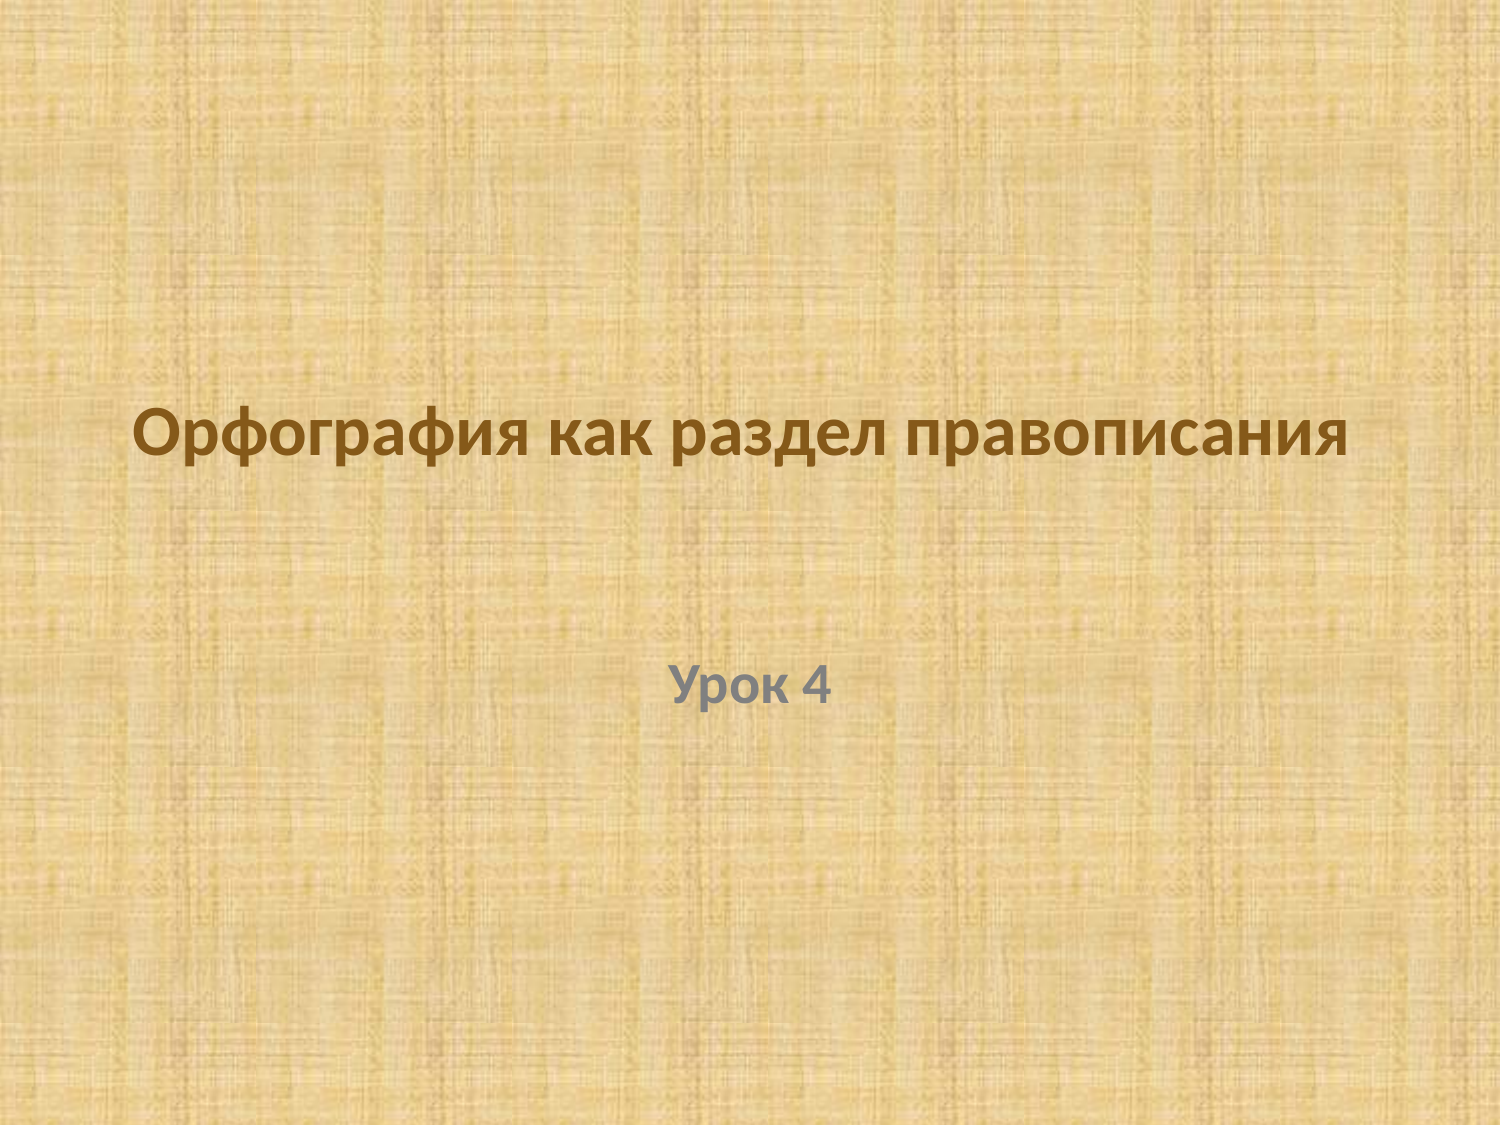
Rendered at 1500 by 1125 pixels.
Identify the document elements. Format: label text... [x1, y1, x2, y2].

picture [0, 0, 1500, 1125]
subtitle Урок 4 [225, 637, 1275, 925]
title Орфография как раздел правописания [112, 349, 1388, 591]
